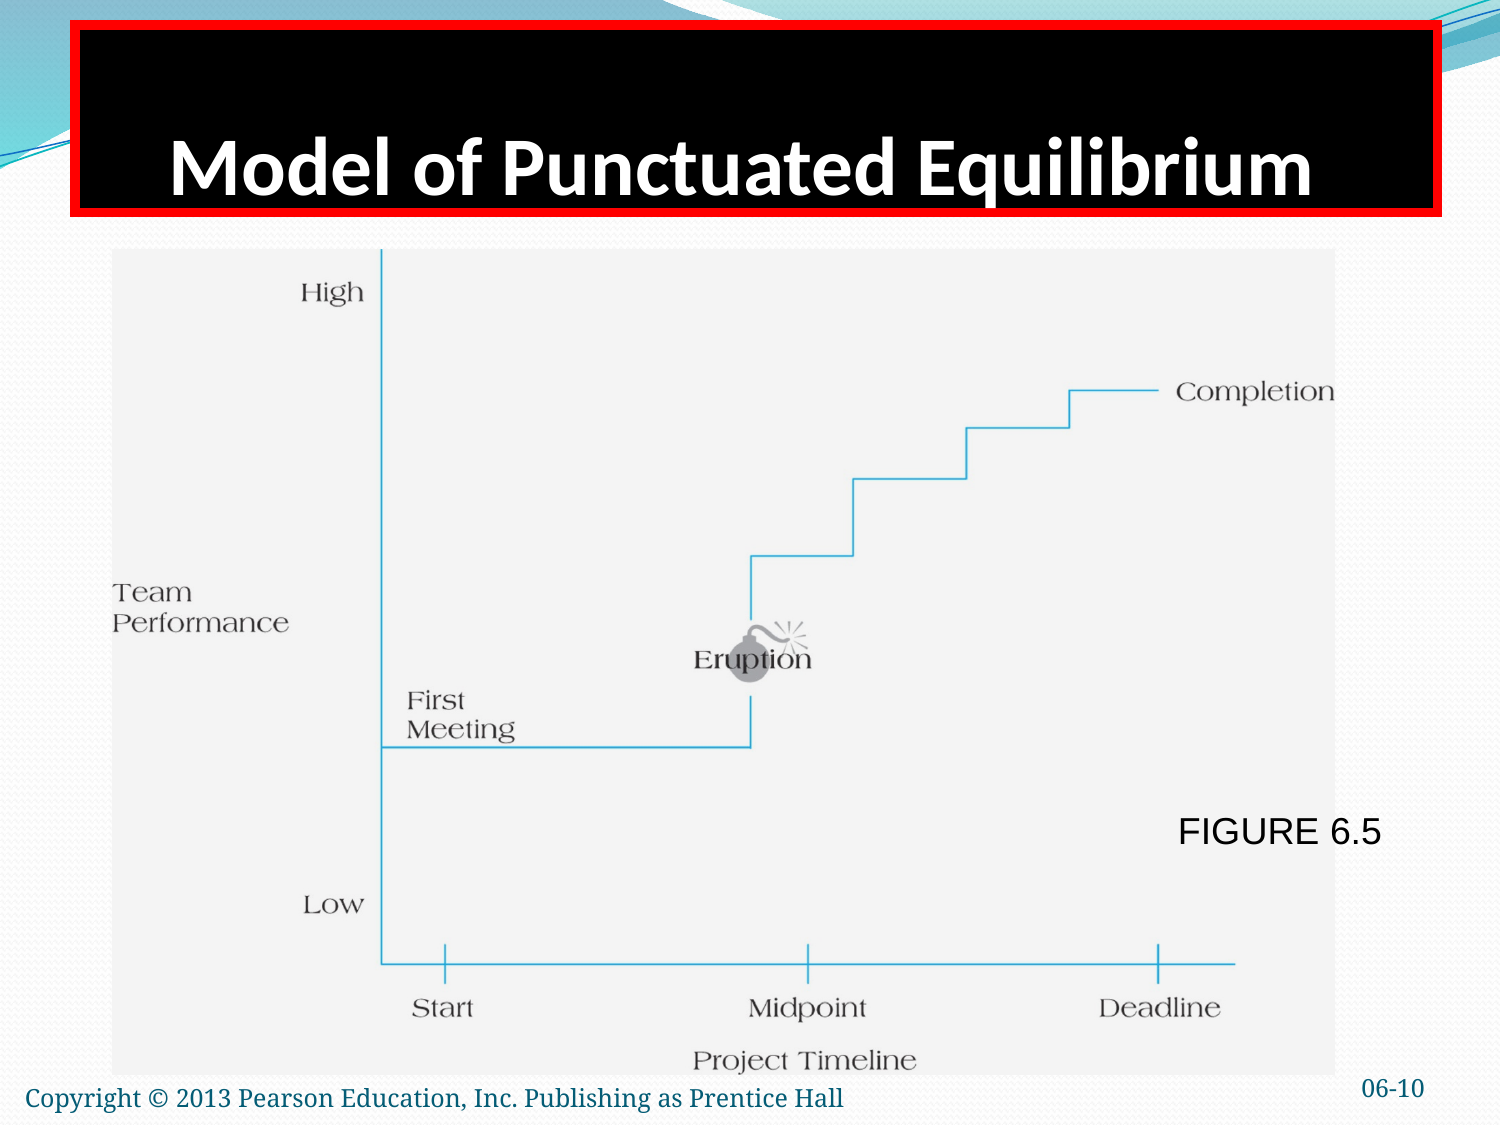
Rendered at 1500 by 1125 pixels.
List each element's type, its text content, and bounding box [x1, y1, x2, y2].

text_box FIGURE 6.5 [1340, 799, 1398, 860]
slide_number 06-10 [1299, 1042, 1425, 1103]
text_box Copyright © 2013 Pearson Education, Inc. Publishing as Prentice Hall [24, 1074, 988, 1113]
title Model of Punctuated Equilibrium [74, 24, 1438, 213]
picture [112, 249, 1335, 1076]
